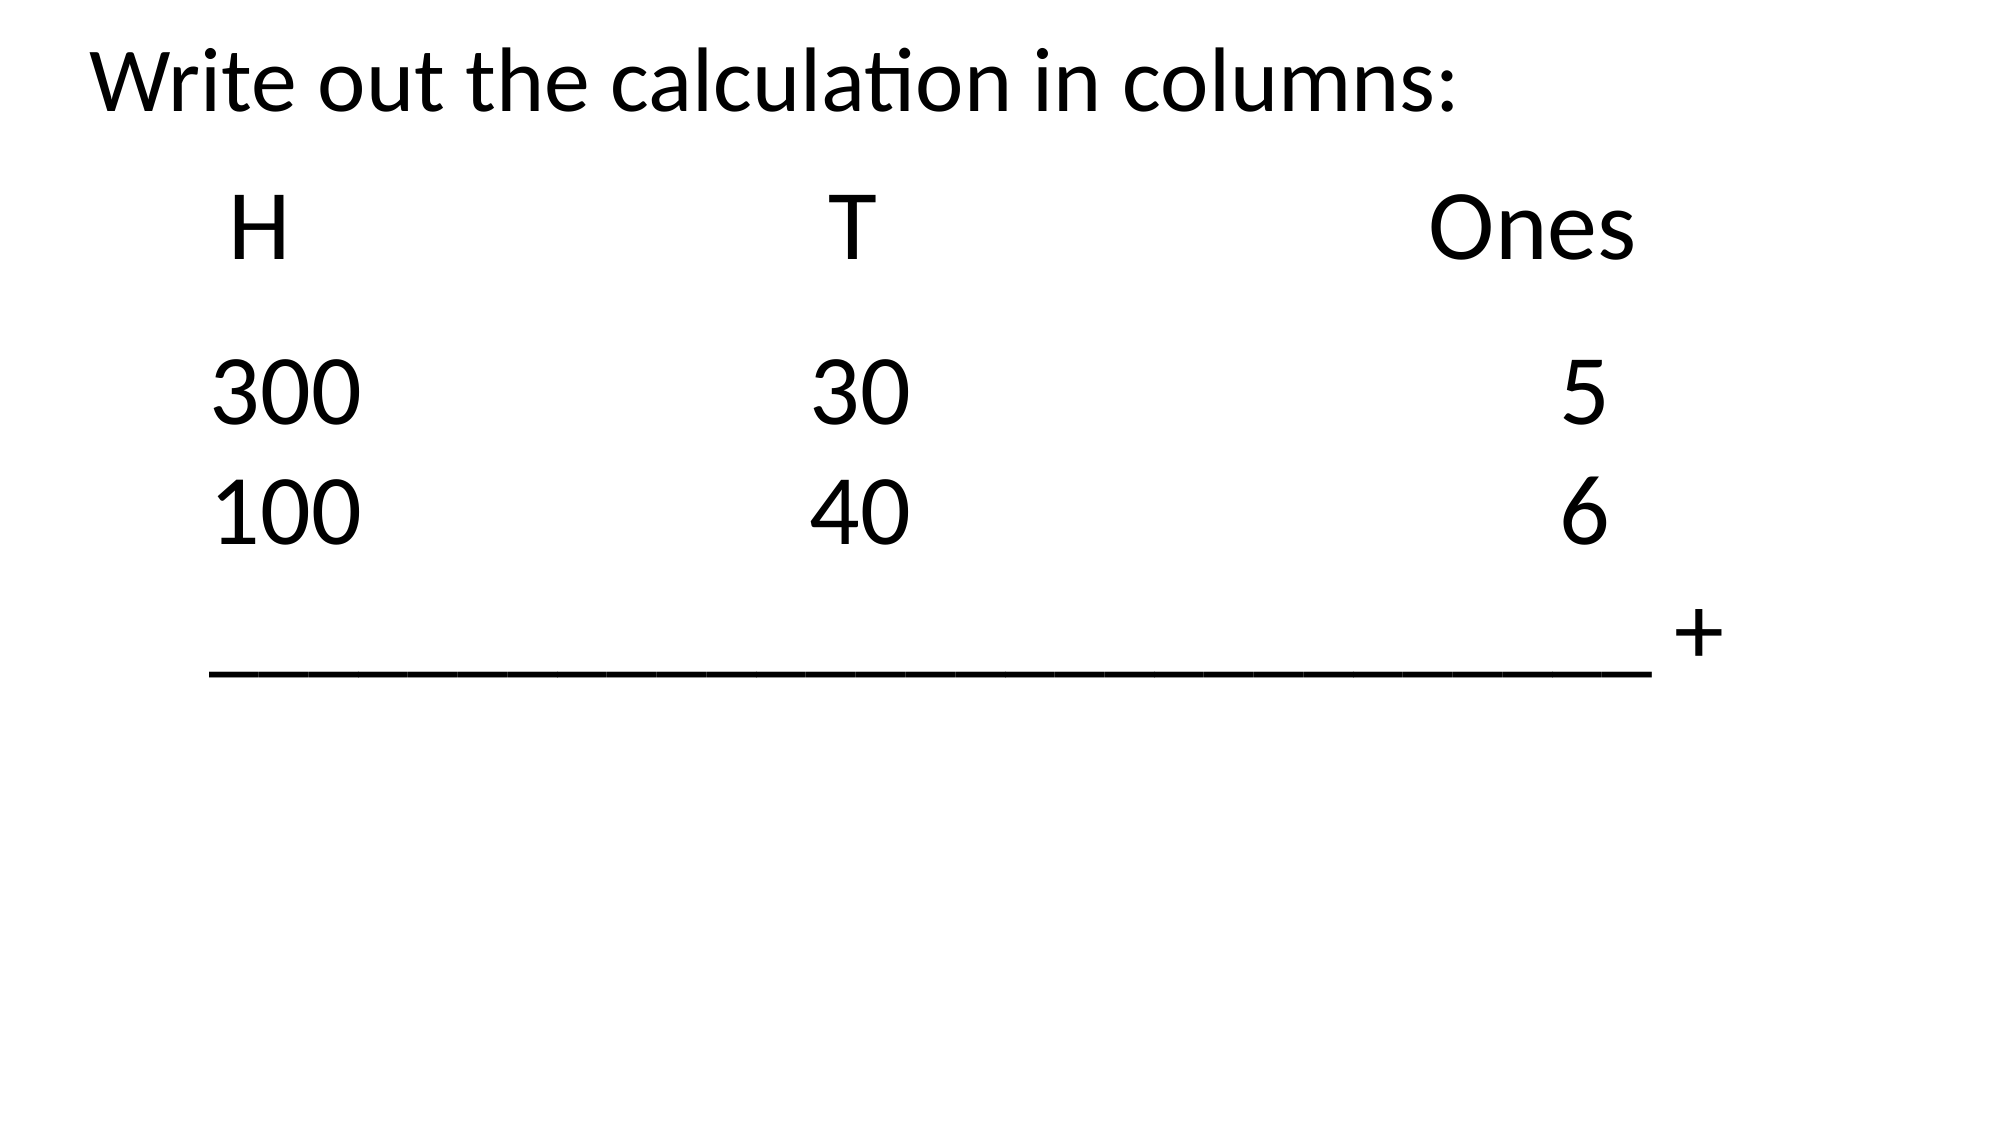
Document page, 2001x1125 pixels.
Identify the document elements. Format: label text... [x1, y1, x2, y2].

text_box H T Ones [214, 152, 1670, 287]
text_box Write out the calculation in columns: [75, 12, 1899, 138]
text_box 300 30 5 100 40 6 _____________________________ + [195, 317, 1826, 812]
